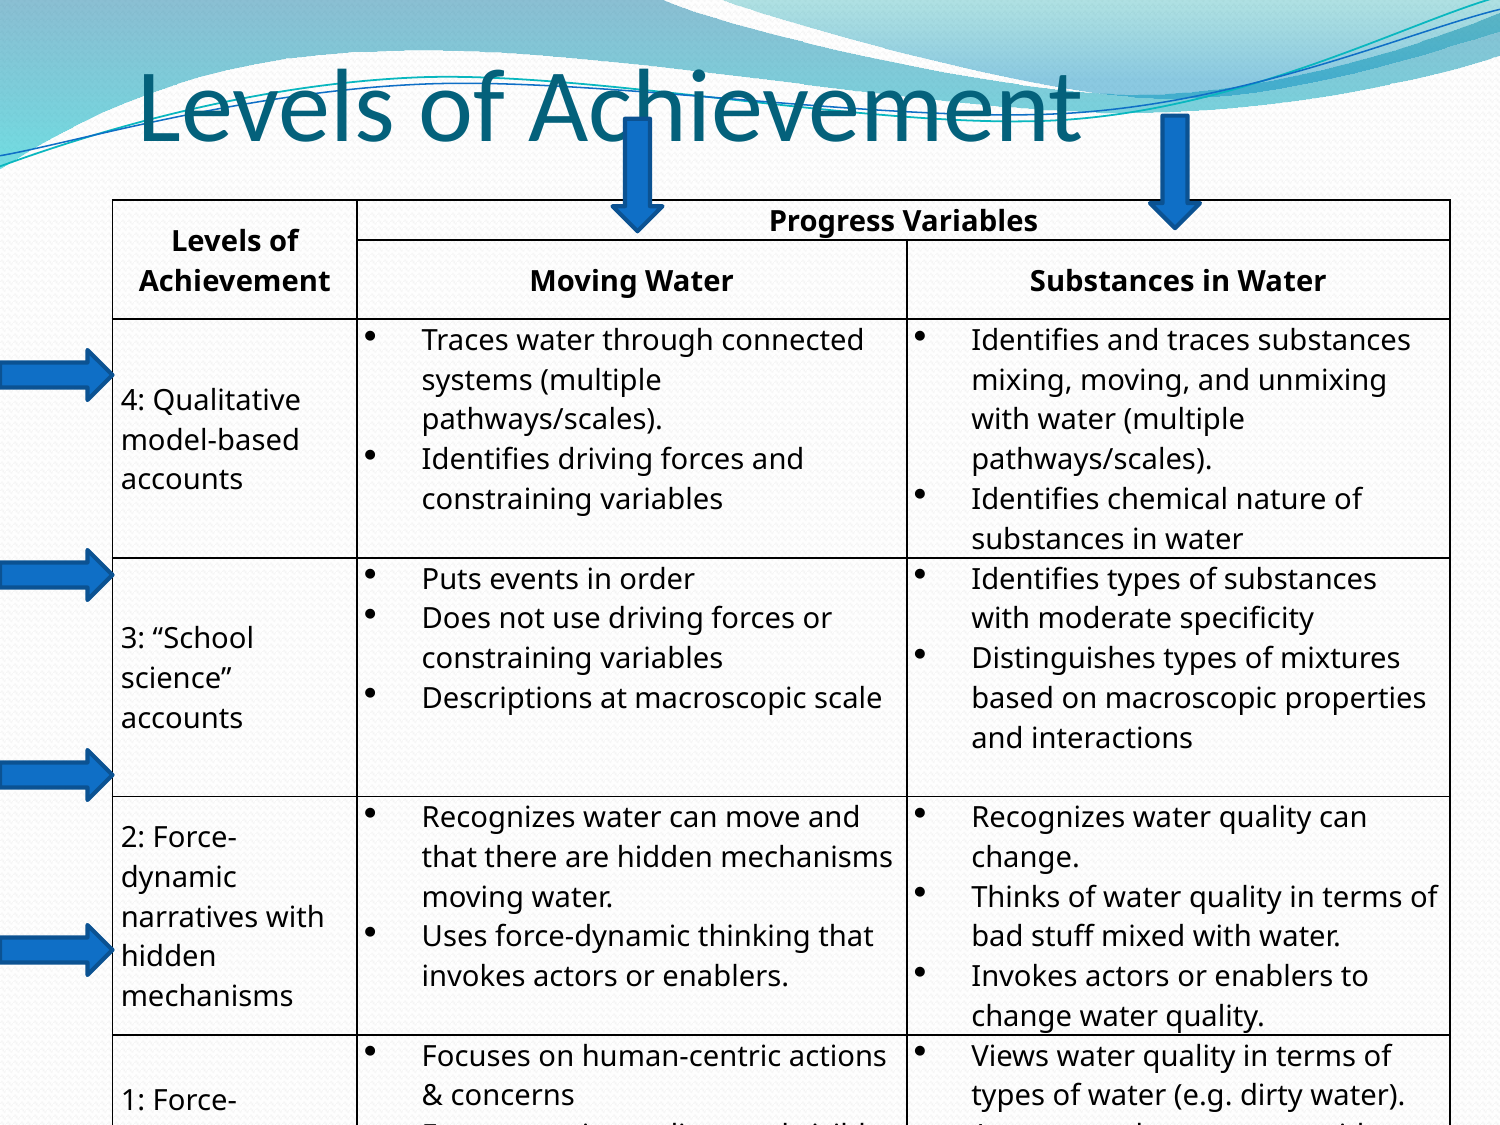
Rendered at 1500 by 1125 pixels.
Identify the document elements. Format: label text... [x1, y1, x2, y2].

text_box [0, 748, 115, 802]
text_box [0, 548, 115, 602]
table_cell Identifies and traces substances mixing, moving, and unmixing with water (multiple pathways/scales). Identifies chemical nature of substances in water [908, 320, 1449, 557]
table_header Levels of Achievement [113, 201, 356, 318]
table_cell Substances in Water [908, 241, 1449, 318]
table_cell Identifies types of substances with moderate specificity Distinguishes types of mixtures based on macroscopic properties and interactions [908, 559, 1449, 796]
text_box [1148, 113, 1202, 231]
title Levels of Achievement [137, 0, 1488, 163]
table_cell 4: Qualitative model-based accounts [113, 320, 356, 557]
table_cell 2: Force-dynamic narratives with hidden mechanisms [113, 797, 356, 1034]
text_box [0, 923, 115, 977]
table_cell Moving Water [358, 241, 906, 318]
table_cell Recognizes water quality can change. Thinks of water quality in terms of bad stuff mixed with water. Invokes actors or enablers to change water quality. [908, 797, 1449, 1034]
table_cell Focuses on human-centric actions & concerns Focuses on immediate and visible Does not view water in a location as connected to other water. [358, 1036, 906, 1125]
table_cell Traces water through connected systems (multiple pathways/scales). Identifies driving forces and constraining variables [358, 320, 906, 557]
table_cell Views water quality in terms of types of water (e.g. dirty water). Actors can change water without mechanisms (e.g., using a cleaning machine) [908, 1036, 1449, 1125]
text_box [0, 348, 115, 402]
table_cell Recognizes water can move and that there are hidden mechanisms moving water. Uses force-dynamic thinking that invokes actors or enablers. [358, 797, 906, 1034]
table_cell Puts events in order Does not use driving forces or constraining variables Descriptions at macroscopic scale [358, 559, 906, 796]
text_box [610, 116, 665, 234]
table_header Progress Variables [358, 201, 1449, 239]
table_cell 3: “School science” accounts [113, 559, 356, 796]
table_cell 1: Force-dynamic accounts [113, 1036, 356, 1125]
